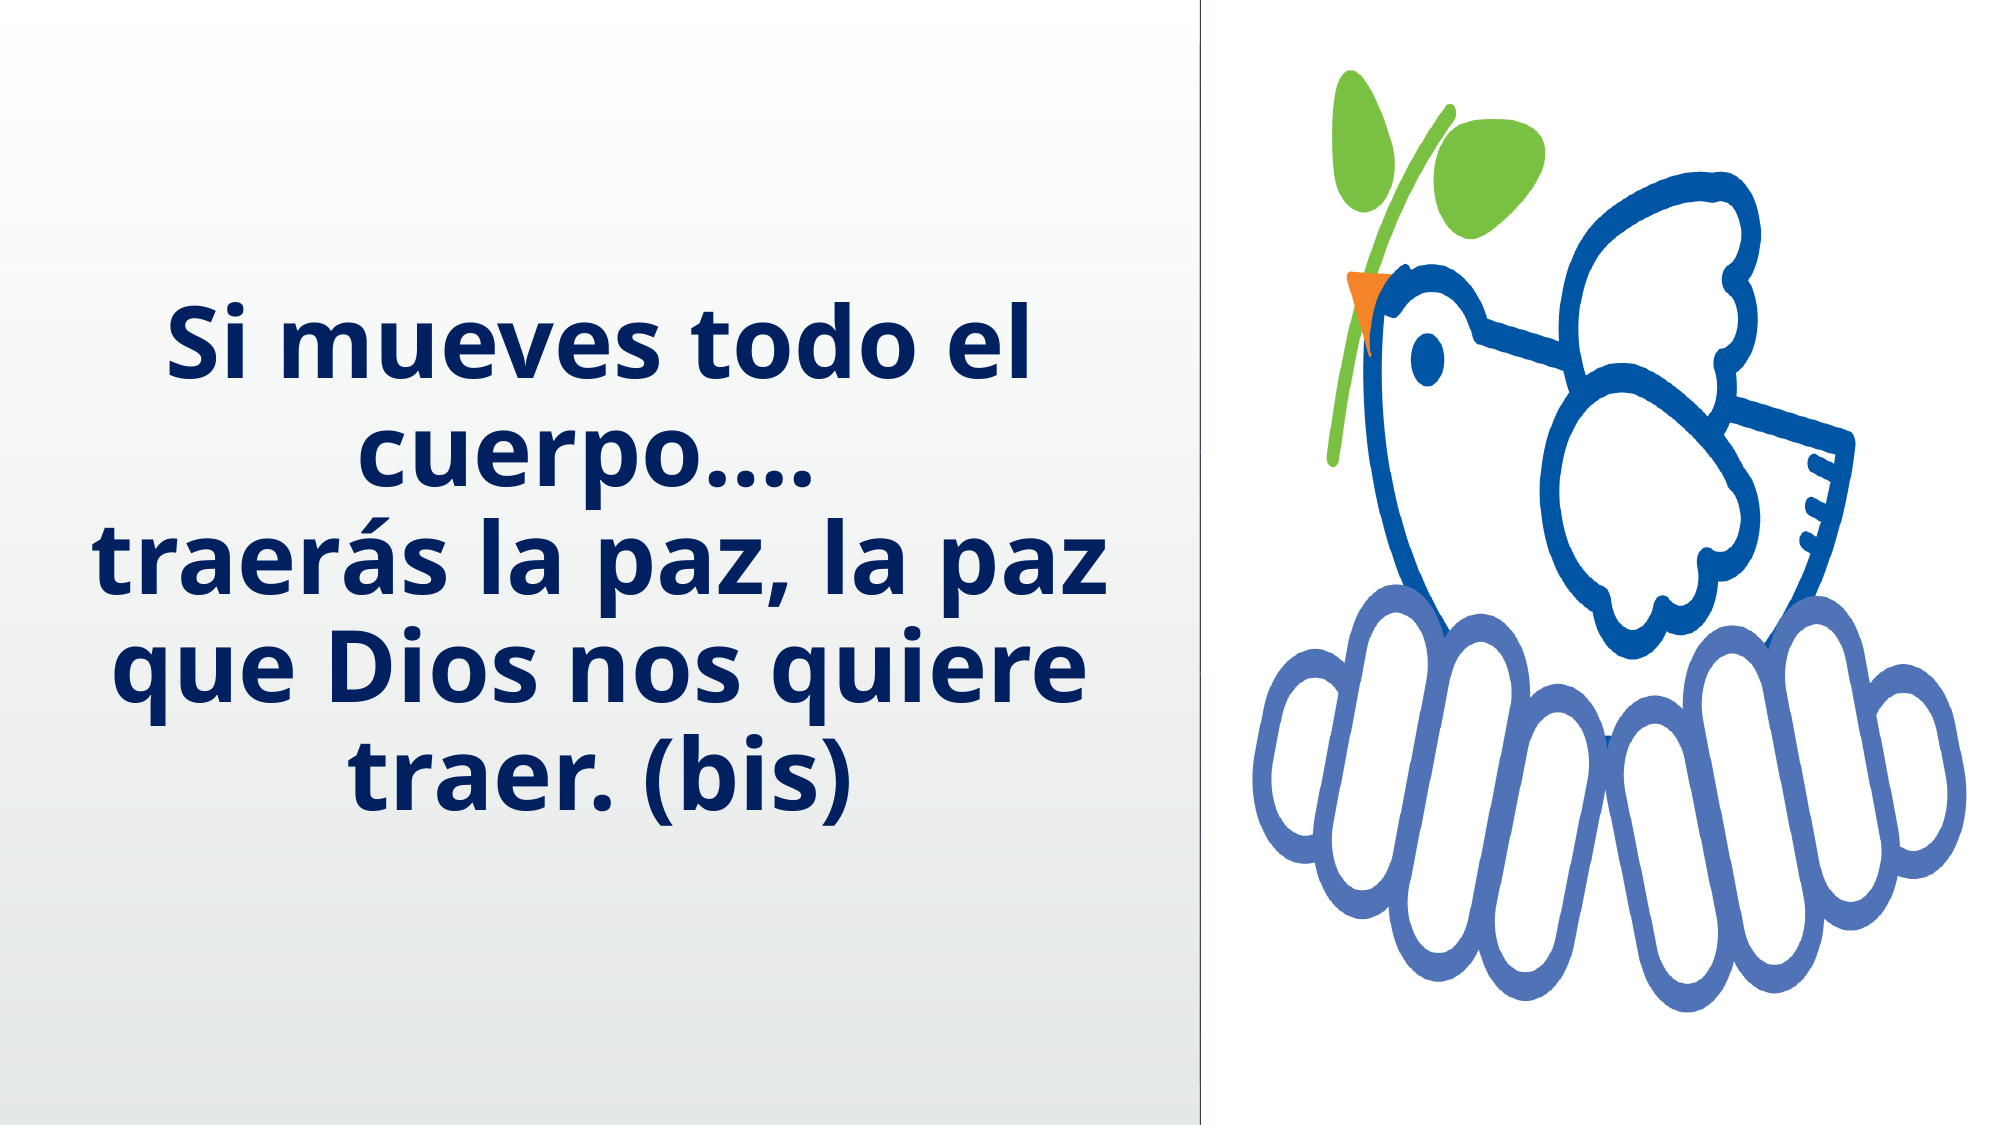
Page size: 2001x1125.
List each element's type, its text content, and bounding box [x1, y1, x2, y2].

picture [1200, 0, 2000, 1125]
title Si mueves todo el cuerpo…. traerás la paz, la paz que Dios nos quiere traer. (bis) [0, 0, 1200, 1125]
